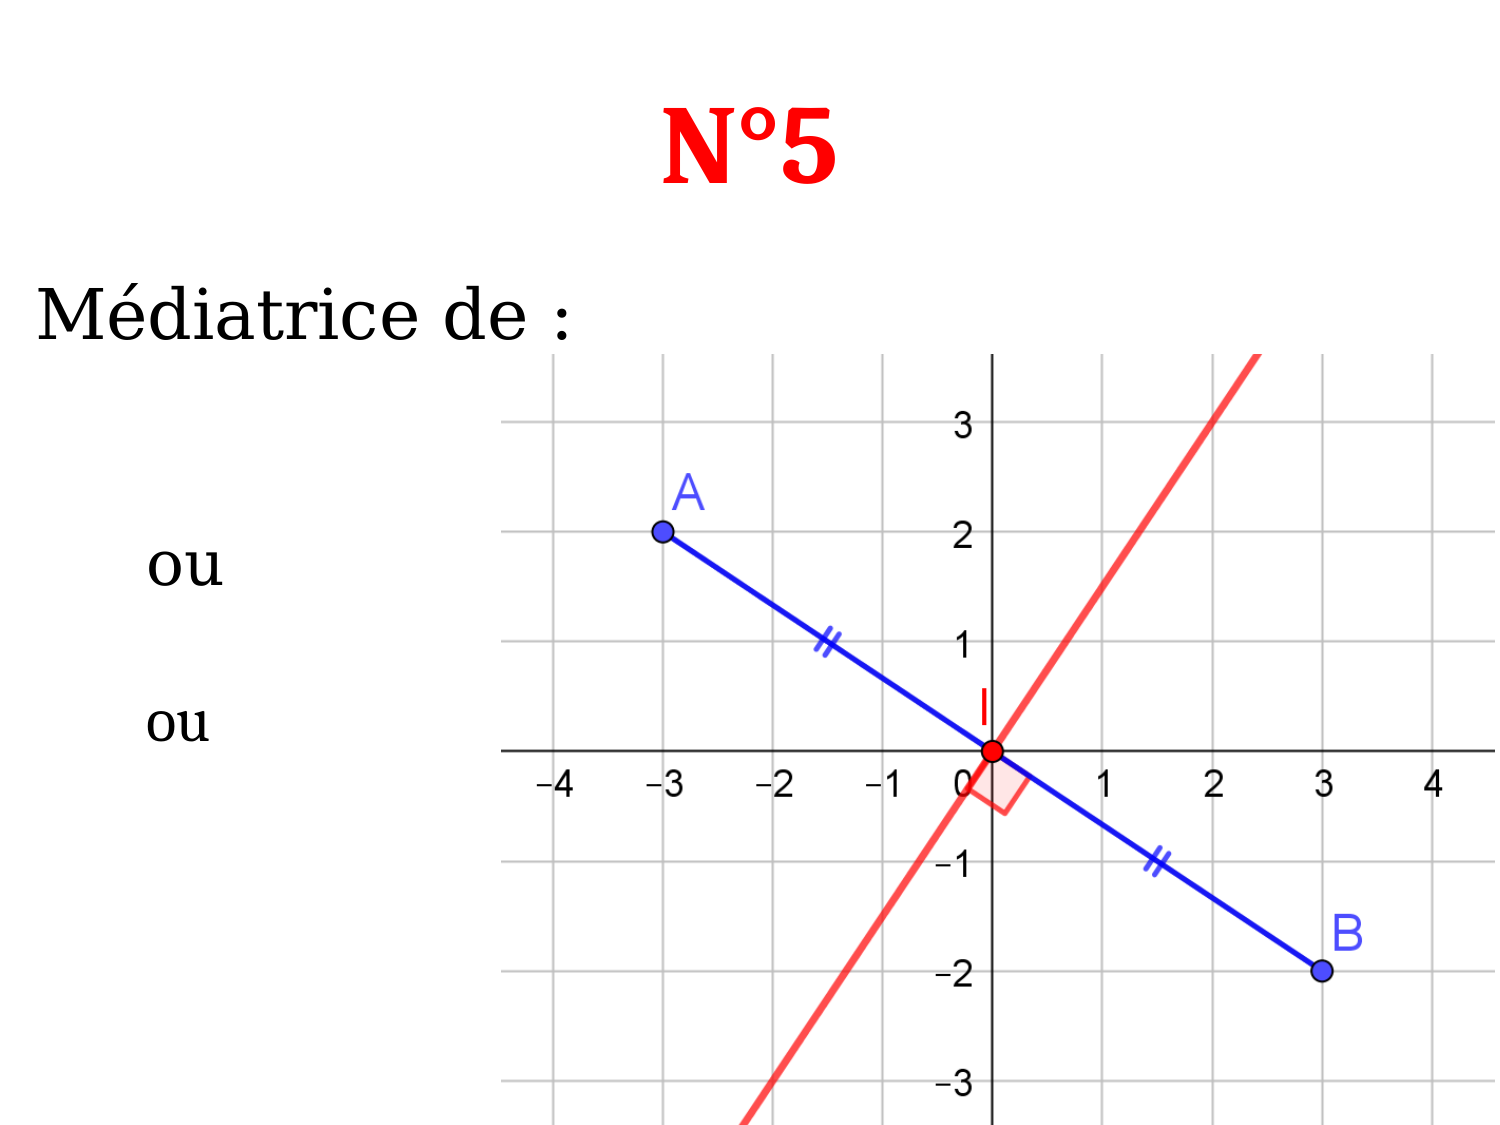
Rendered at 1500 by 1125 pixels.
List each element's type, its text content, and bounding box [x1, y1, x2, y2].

picture [501, 353, 1495, 1125]
text_box N°5 [0, 63, 1500, 214]
